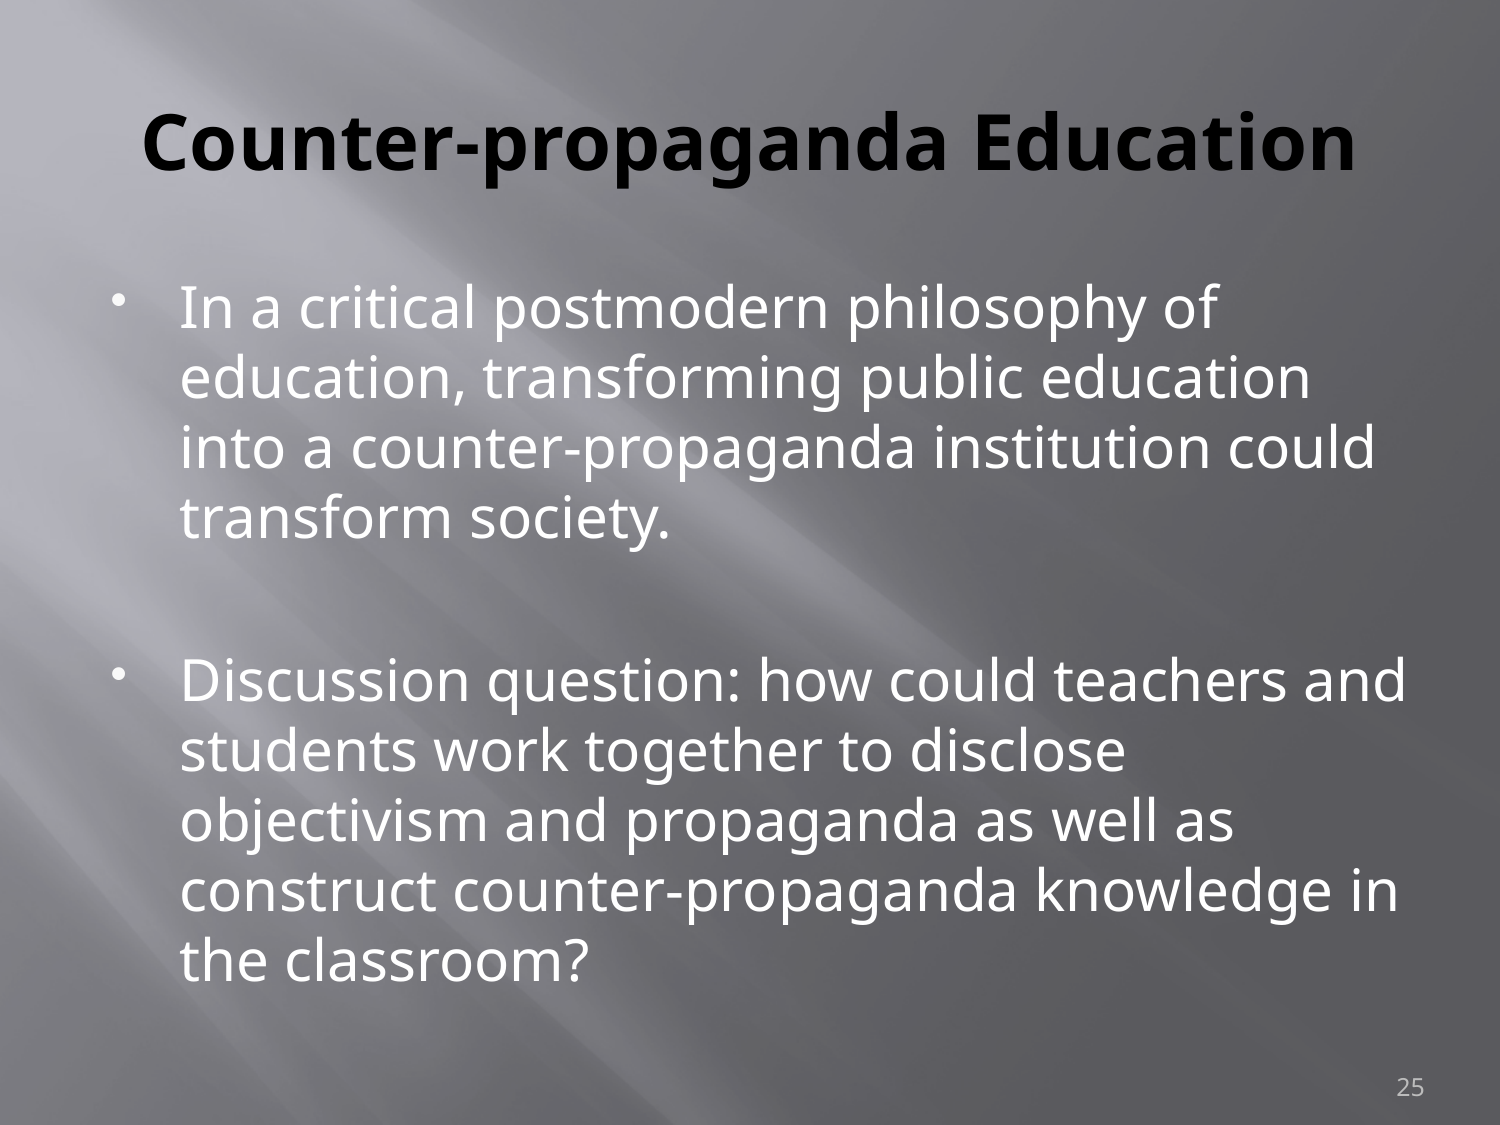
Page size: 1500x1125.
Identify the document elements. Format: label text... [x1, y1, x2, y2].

list In a critical postmodern philosophy of education, transforming public education into a counter-propaganda institution could transform society. Discussion question: how could teachers and students work together to disclose objectivism and propaganda as well as construct counter-propaganda knowledge in the classroom? [75, 262, 1425, 1035]
title Counter-propaganda Education [75, 45, 1425, 233]
slide_number 25 [1299, 1052, 1425, 1113]
